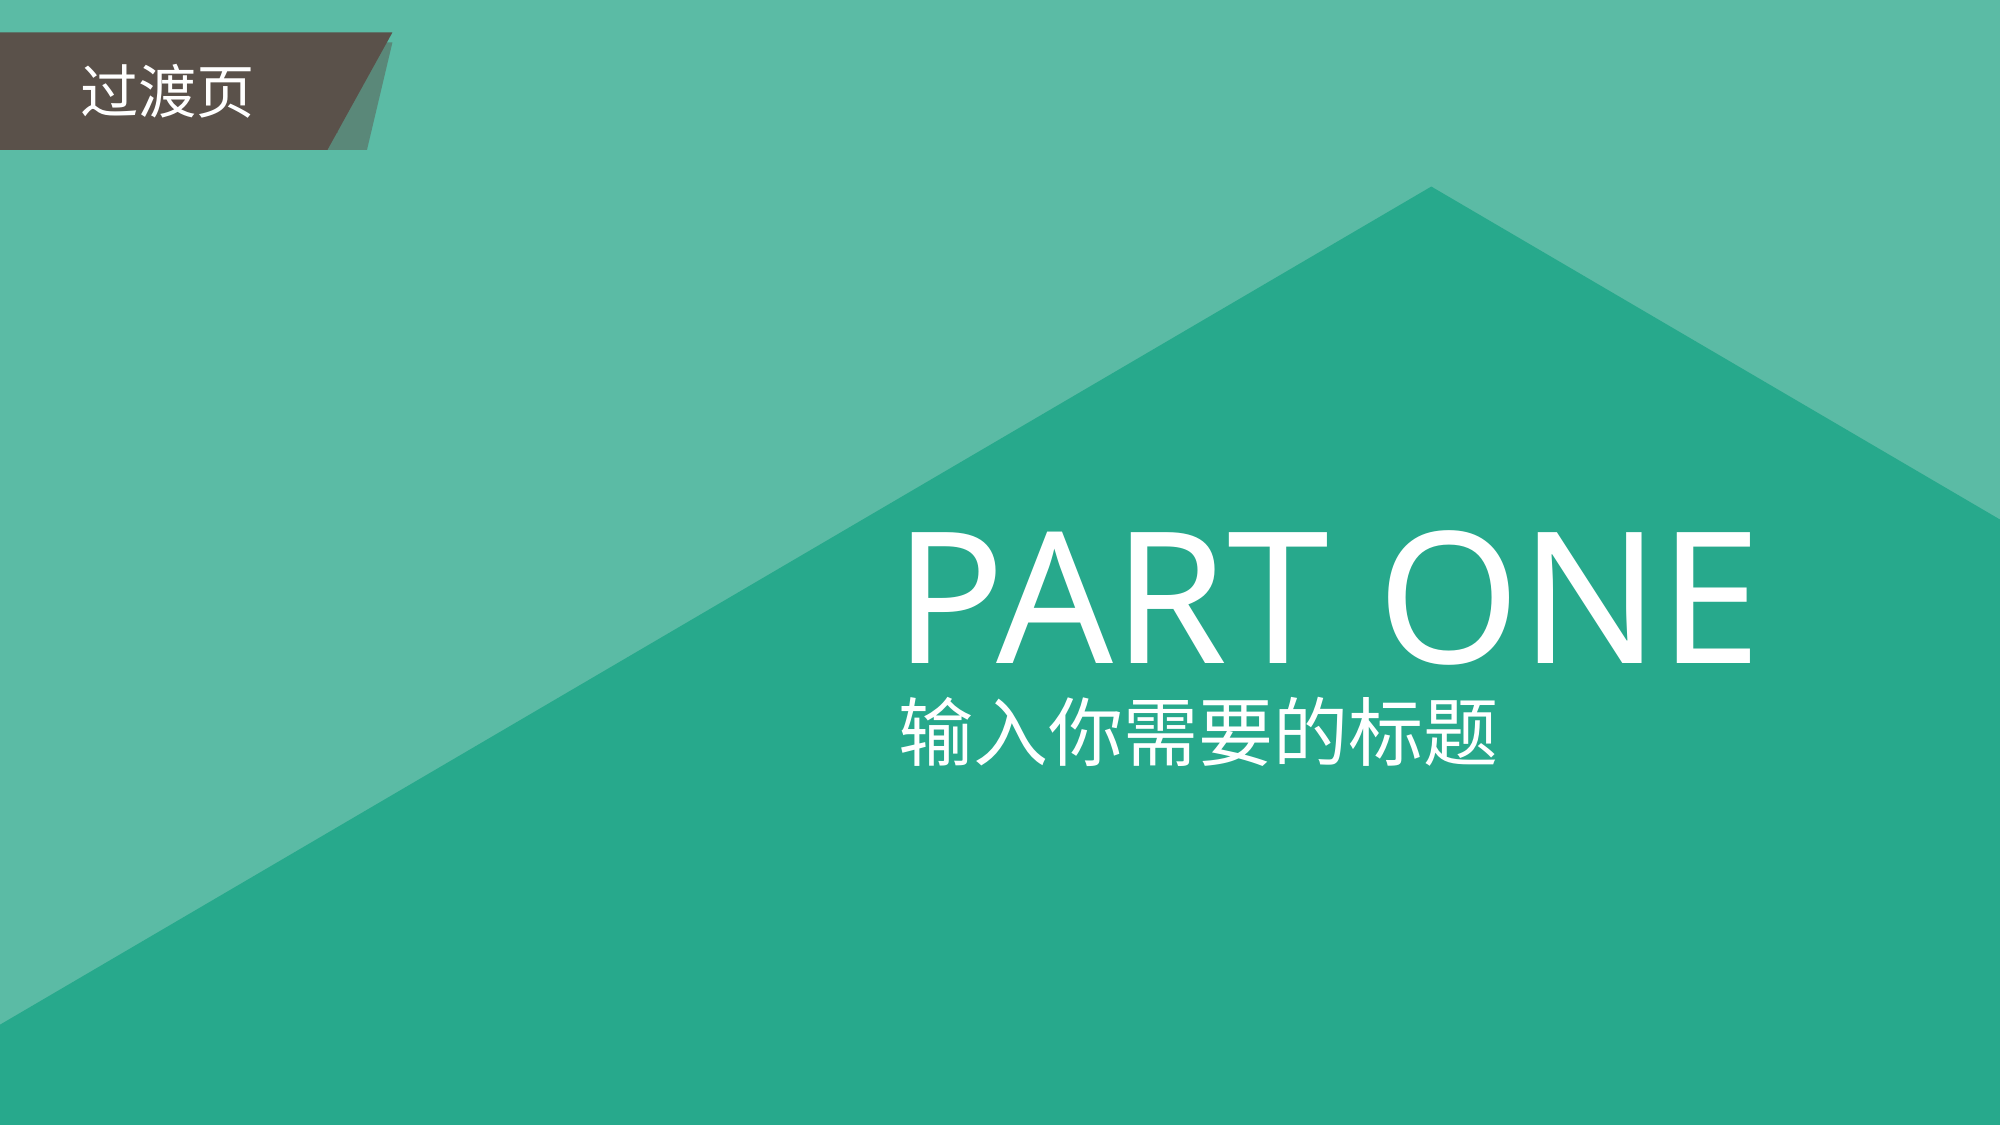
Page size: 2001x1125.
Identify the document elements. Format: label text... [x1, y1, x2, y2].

text_box [329, 41, 394, 151]
picture [0, 186, 2000, 1125]
text_box [0, 31, 395, 151]
text_box 过渡页 [0, 48, 338, 133]
